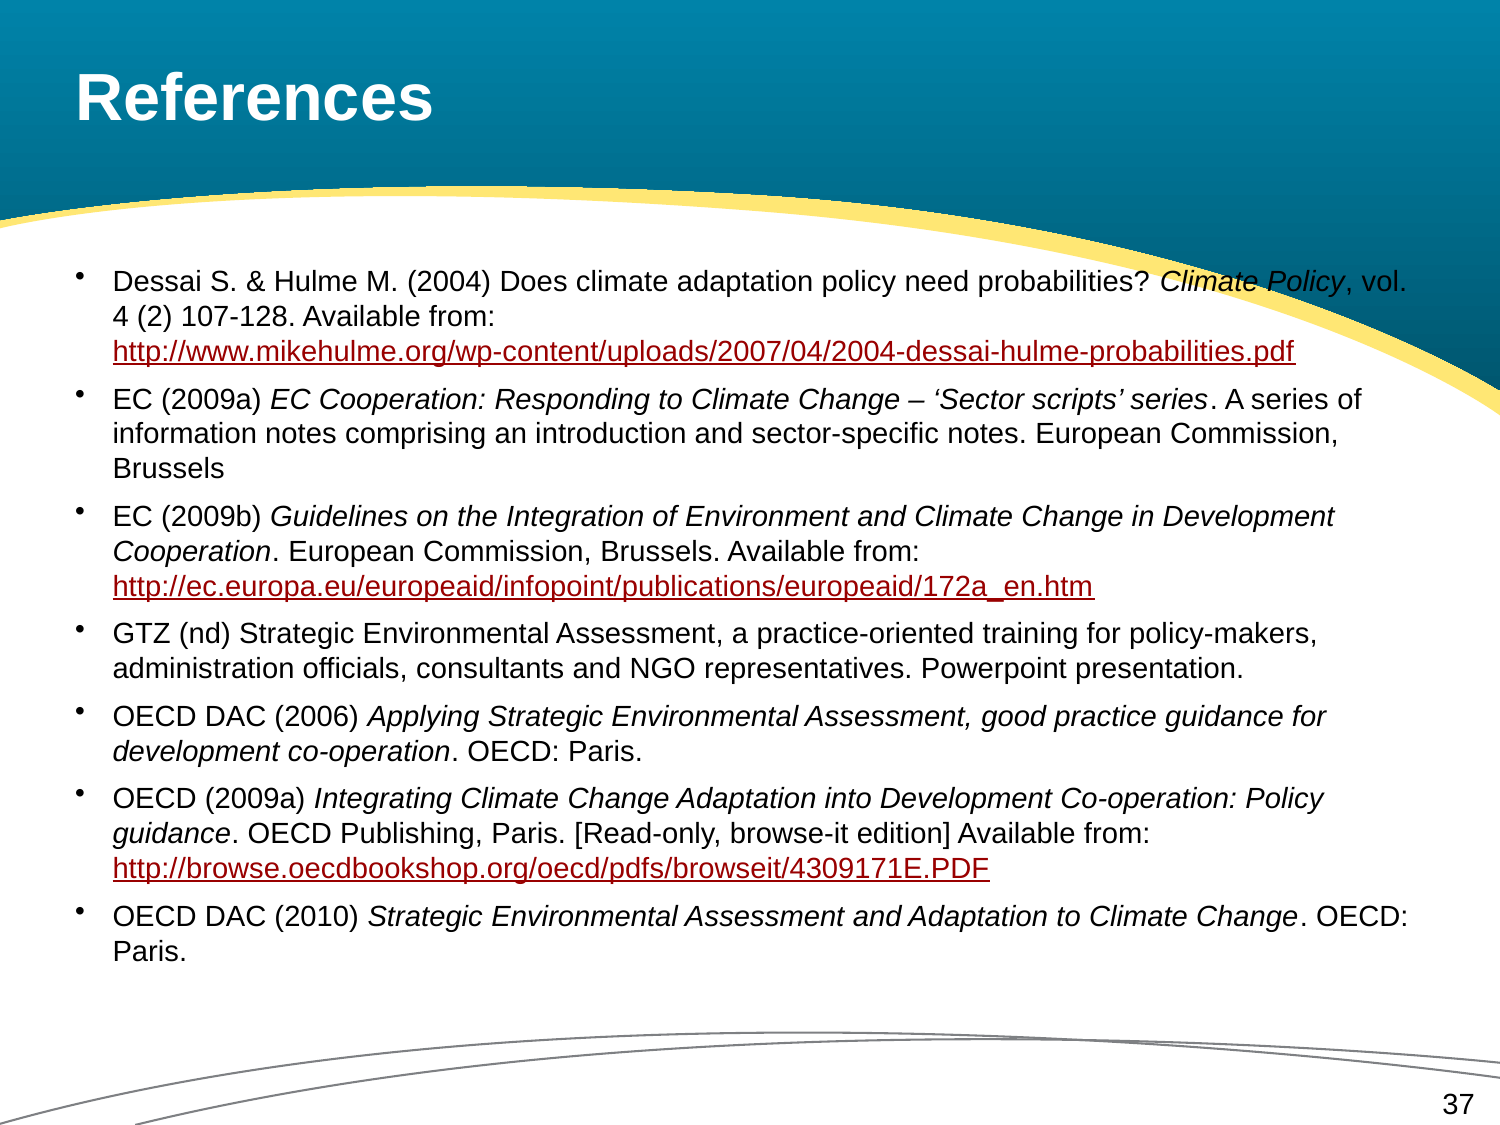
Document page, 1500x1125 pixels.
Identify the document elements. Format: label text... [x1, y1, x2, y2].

title References [74, 0, 1476, 188]
list Dessai S. & Hulme M. (2004) Does climate adaptation policy need probabilities? Climate Policy, vol. 4 (2) 107-128. Available from: http://www.mikehulme.org/wp-content/uploads/2007/04/2004-dessai-hulme-probabilities.pdf EC (2009a) EC Cooperation: Responding to Climate Change – ‘Sector scripts’ series. A series of information notes comprising an introduction and sector-specific notes. European Commission, Brussels EC (2009b) Guidelines on the Integration of Environment and Climate Change in Development Cooperation. European Commission, Brussels. Available from: http://ec.europa.eu/europeaid/infopoint/publications/europeaid/172a_en.htm GTZ (nd) Strategic Environmental Assessment, a practice-oriented training for policy-makers, administration officials, consultants and NGO representatives. Powerpoint presentation. OECD DAC (2006) Applying Strategic Environmental Assessment, good practice guidance for development co-operation. OECD: Paris. OECD (2009a) Integrating Climate Change Adaptation into Development Co-operation: Policy guidance. OECD Publishing, Paris. [Read-only, browse-it edition] Available from: http://browse.oecdbookshop.org/oecd/pdfs/browseit/4309171E.PDF OECD DAC (2010) Strategic Environmental Assessment and Adaptation to Climate Change. OECD: Paris. [74, 262, 1426, 988]
slide_number 37 [1124, 1084, 1476, 1113]
